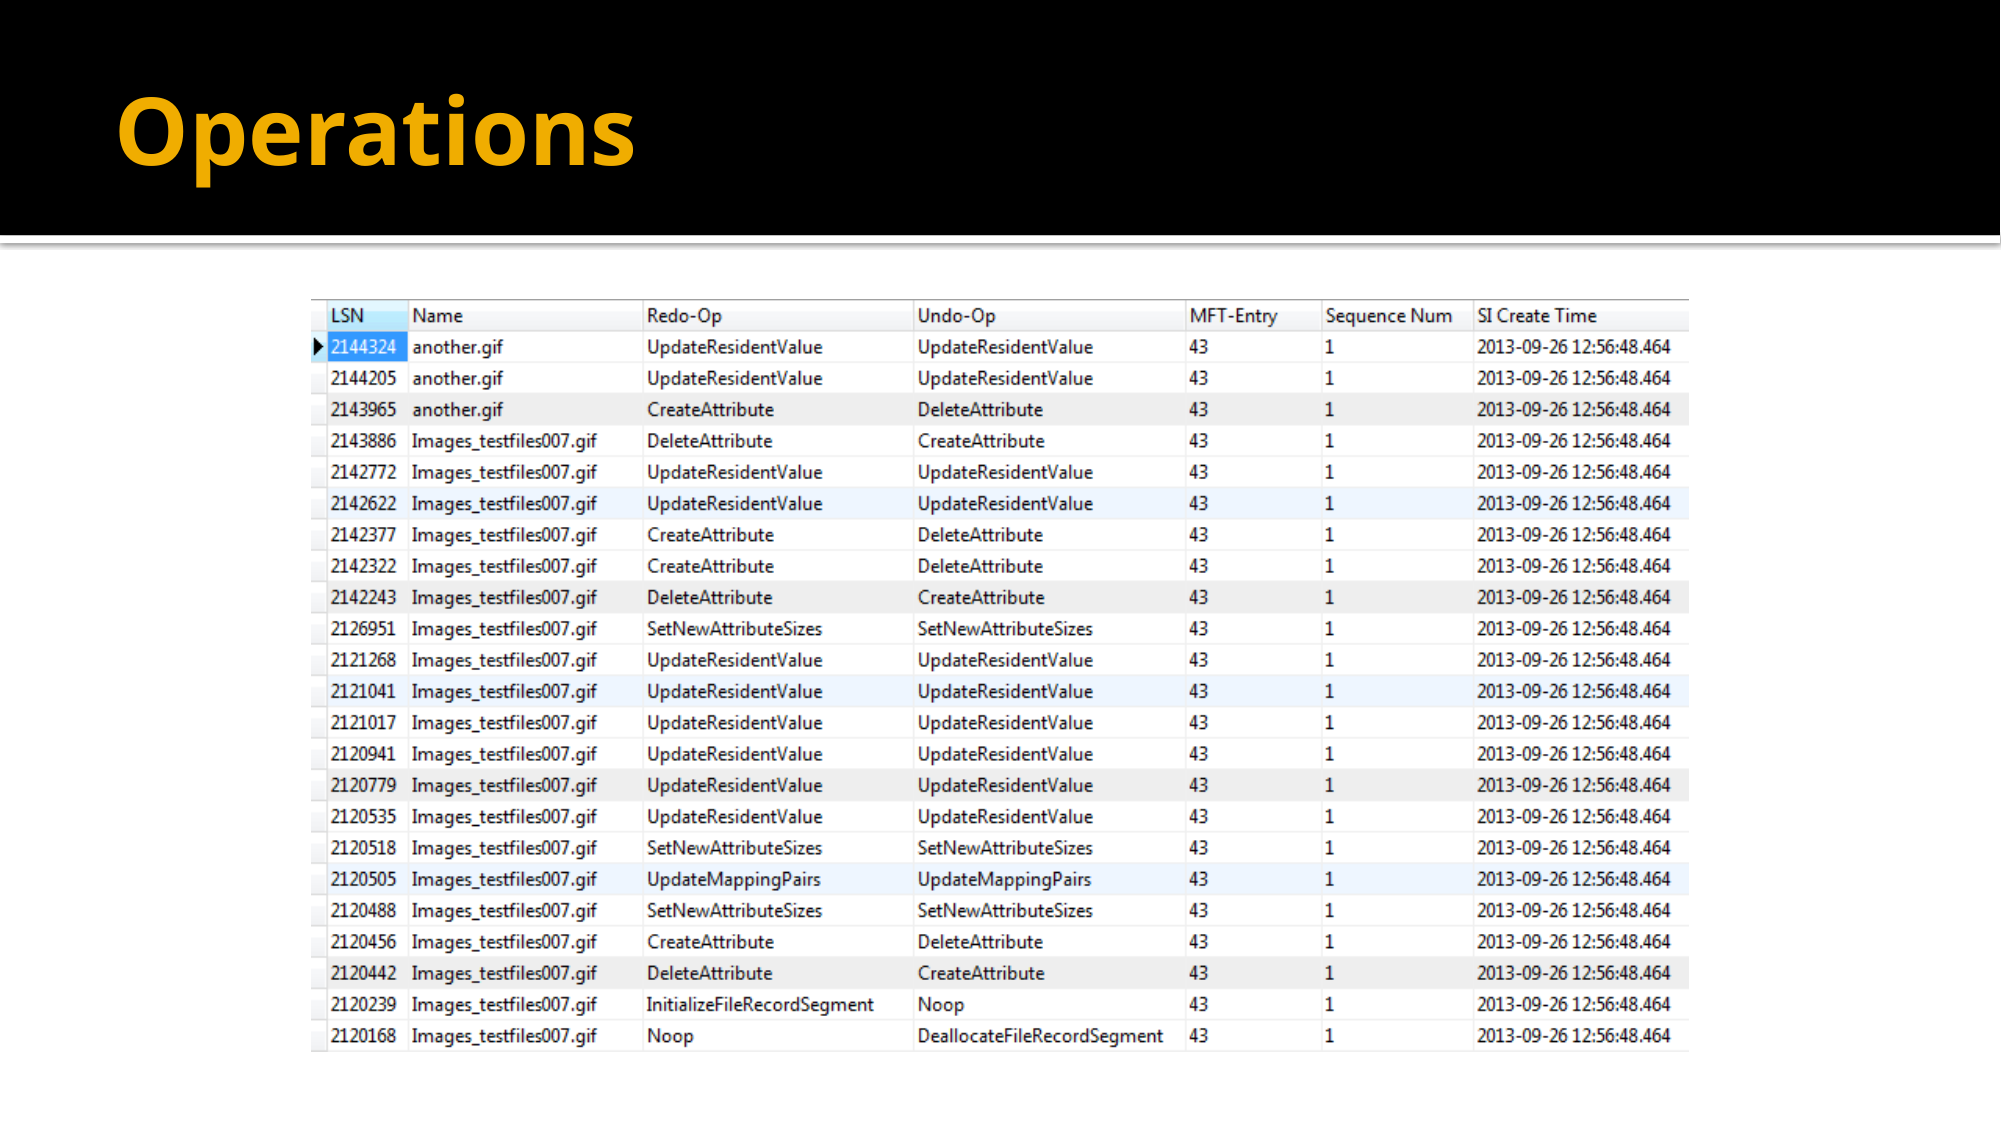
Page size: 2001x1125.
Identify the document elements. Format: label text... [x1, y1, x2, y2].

title Operations [99, 25, 1900, 231]
picture [311, 299, 1689, 1052]
